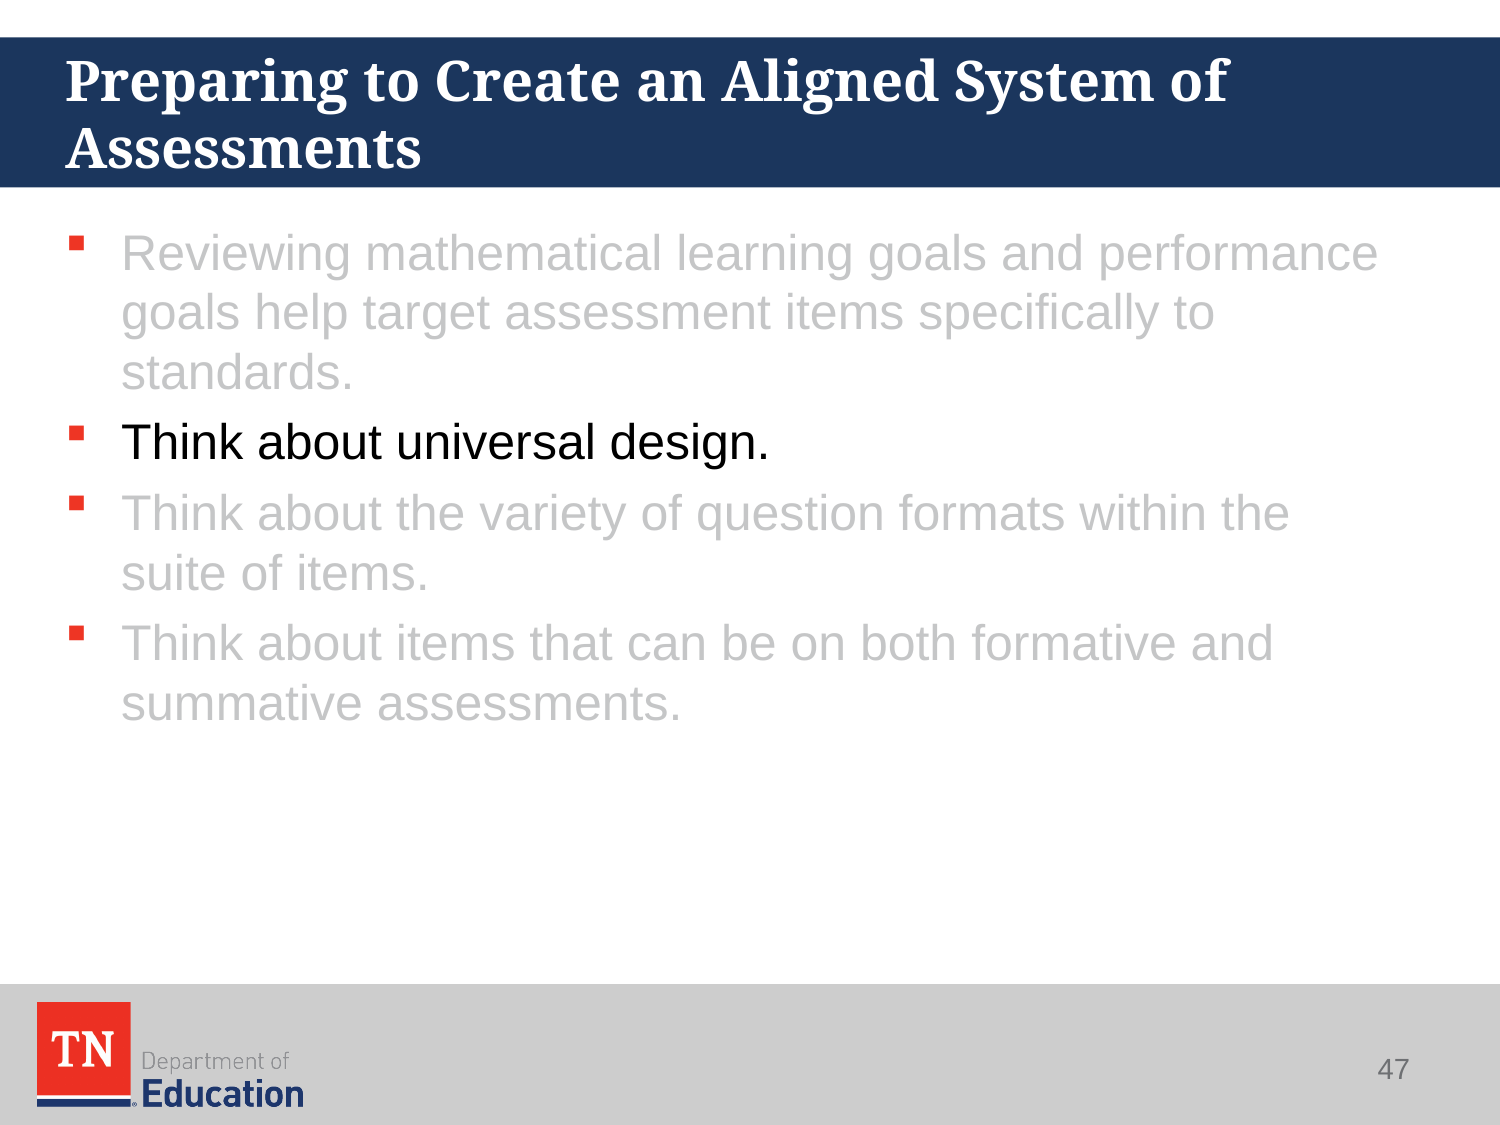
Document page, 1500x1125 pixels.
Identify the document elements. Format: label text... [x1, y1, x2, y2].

picture [37, 1002, 303, 1107]
list Reviewing mathematical learning goals and performance goals help target assessment items specifically to standards. Think about universal design. Think about the variety of question formats within the suite of items. Think about items that can be on both formative and summative assessments. [50, 212, 1425, 955]
slide_number 47 [1350, 1042, 1425, 1103]
title Preparing to Create an Aligned System of Assessments [50, 37, 1413, 188]
